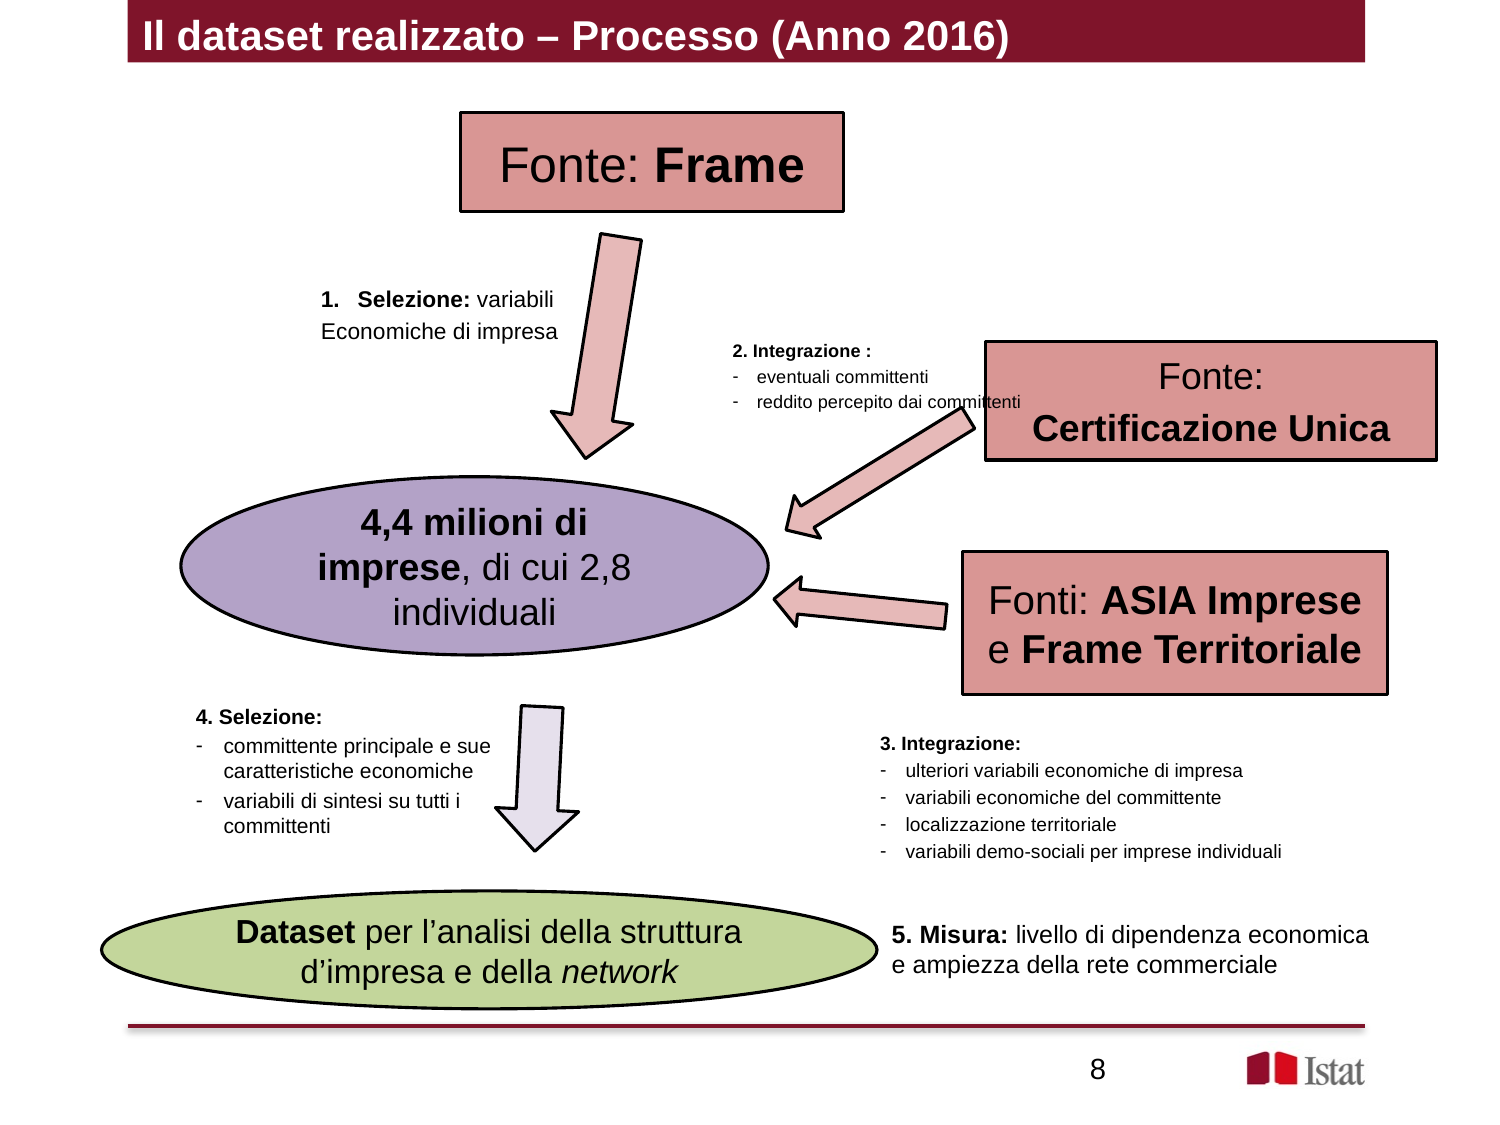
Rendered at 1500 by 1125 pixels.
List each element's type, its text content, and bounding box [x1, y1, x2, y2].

text_box Fonte: Frame [460, 112, 844, 212]
text_box 3. Integrazione: ulteriori variabili economiche di impresa variabili economiche del committente localizzazione territoriale variabili demo-sociali per imprese individuali [865, 724, 1435, 870]
text_box 2. Integrazione : eventuali committenti reddito percepito dai committenti [717, 320, 1037, 431]
text_box Fonte: Certificazione Unica [985, 341, 1437, 461]
text_box Il dataset realizzato – Processo (Anno 2016) [127, 1, 1142, 66]
text_box Fonti: ASIA Imprese e Frame Territoriale [962, 551, 1388, 695]
text_box [523, 703, 581, 854]
text_box [771, 574, 950, 632]
text_box 4,4 milioni di imprese, di cui 2,8 individuali [178, 474, 771, 658]
text_box Dataset per l’analisi della struttura d’impresa e della network [99, 888, 880, 1011]
text_box 4. Selezione: committente principale e sue caratteristiche economiche variabili di sintesi su tutti i committenti [180, 695, 523, 846]
slide_number 8 [1074, 1042, 1425, 1103]
text_box Selezione: variabili Economiche di impresa [305, 267, 595, 362]
text_box [549, 231, 644, 461]
text_box [784, 431, 975, 541]
text_box 5. Misura: livello di dipendenza economica e ampiezza della rete commerciale [876, 893, 1386, 1004]
